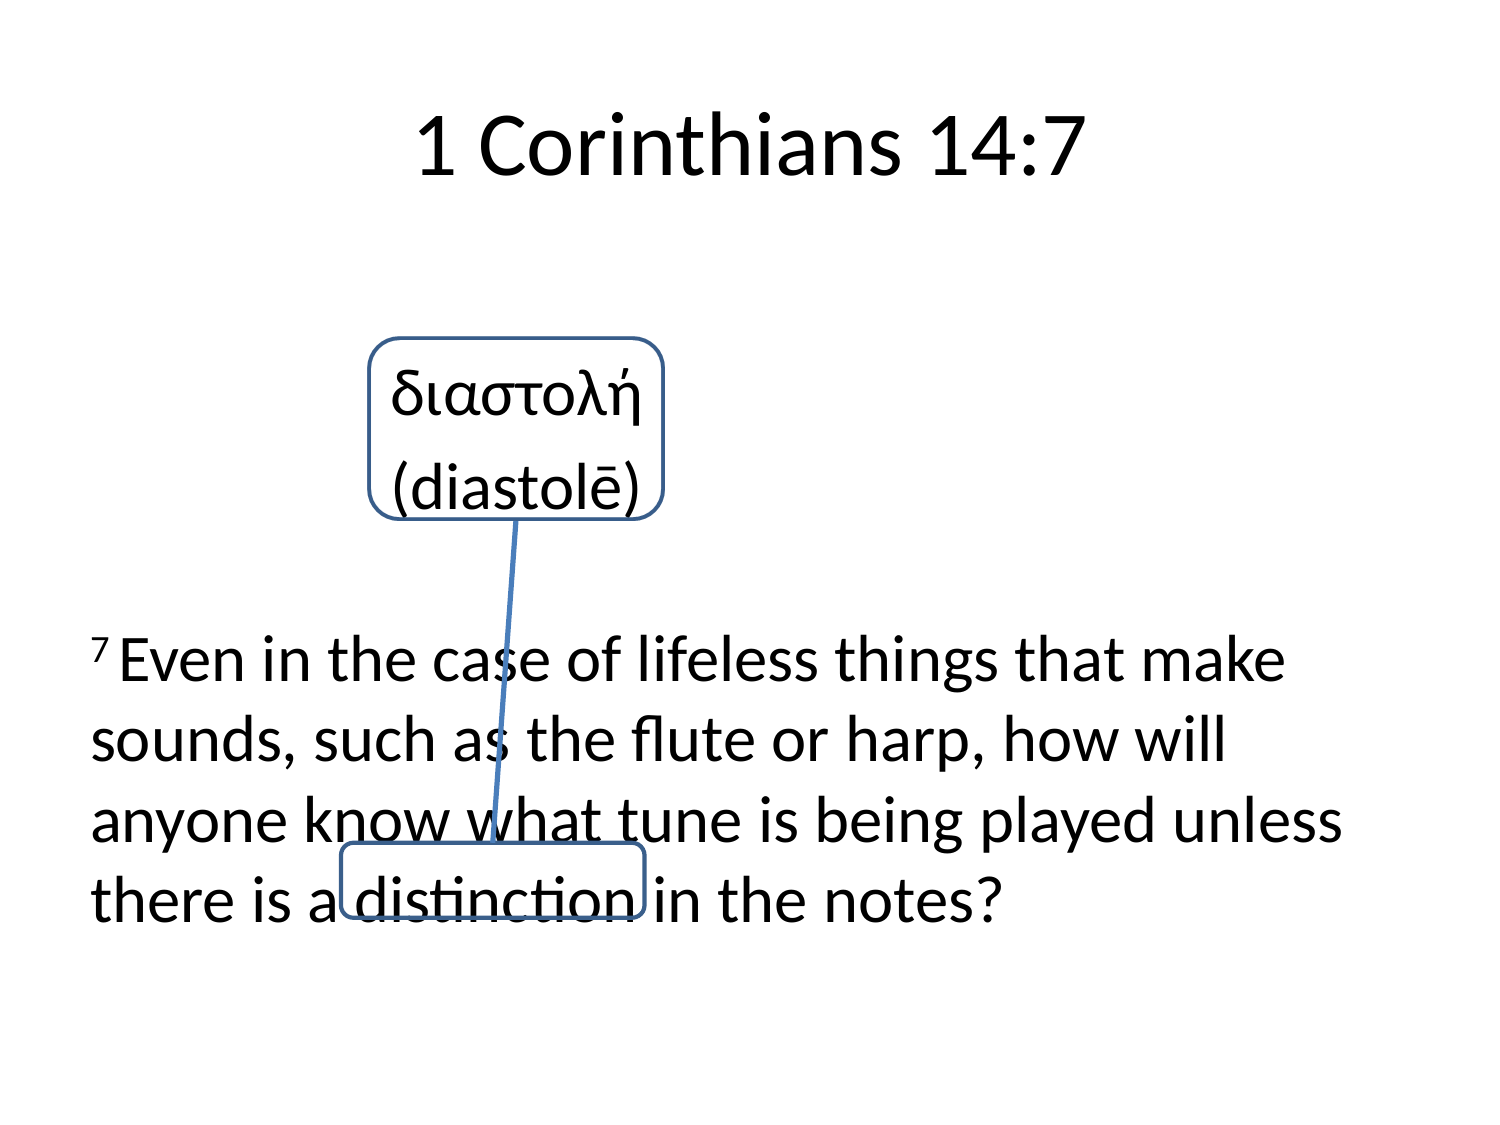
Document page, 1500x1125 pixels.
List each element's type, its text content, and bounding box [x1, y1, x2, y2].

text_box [492, 520, 517, 844]
picture [367, 335, 665, 522]
title 1 Corinthians 14:7 [75, 45, 1425, 233]
text_box [338, 840, 647, 920]
list διαστολή (diastolē) 7 Even in the case of lifeless things that make sounds, such as the flute or harp, how will anyone know what tune is being played unless there is a distinction in the notes? [75, 262, 1425, 1005]
